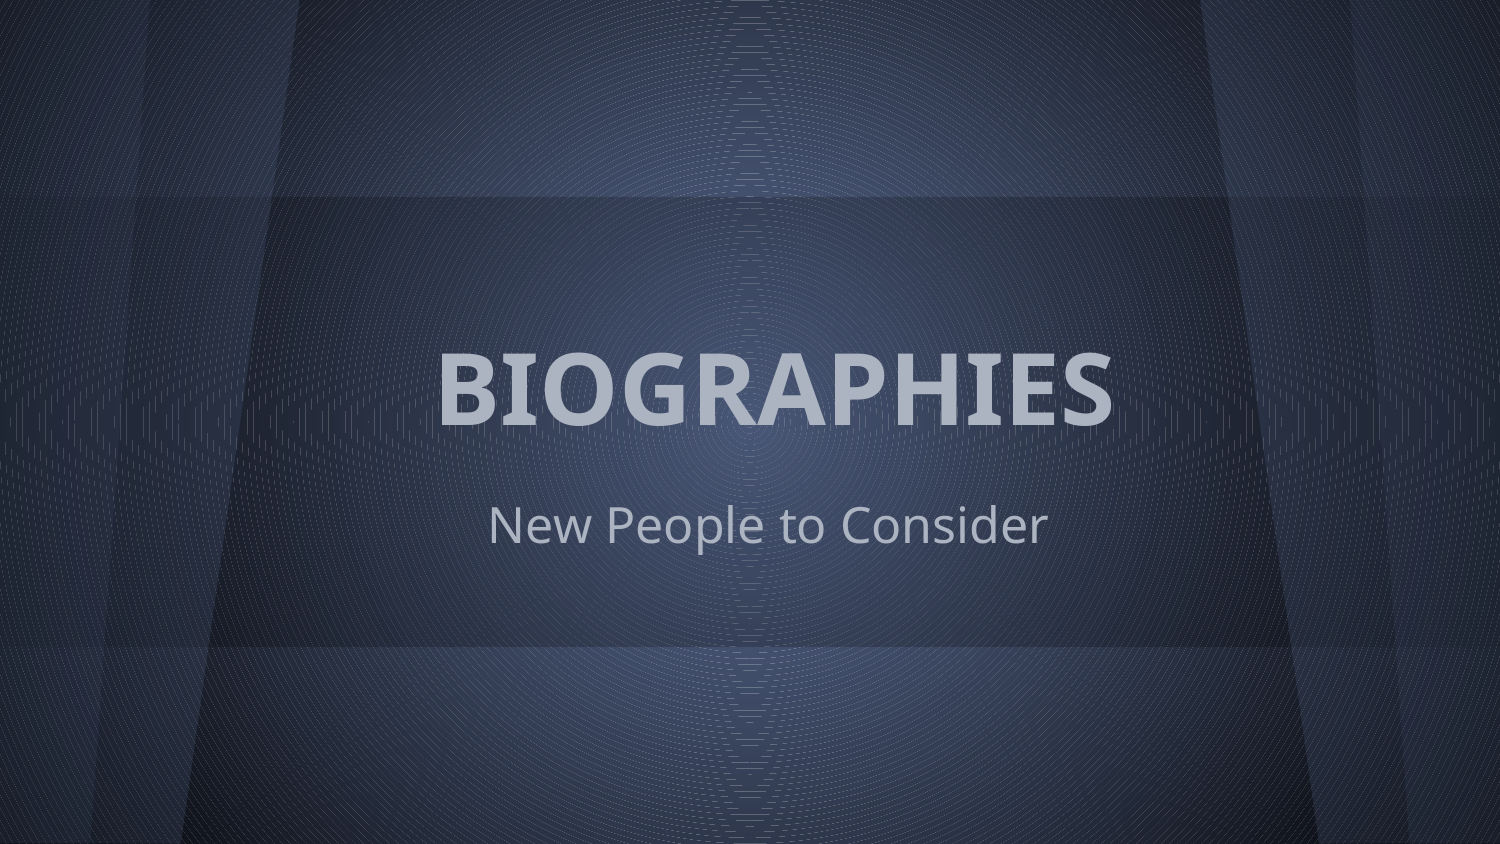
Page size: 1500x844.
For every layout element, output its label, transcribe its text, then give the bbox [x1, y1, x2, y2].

title BIOGRAPHIES [112, 257, 1388, 461]
subtitle New People to Consider [112, 478, 1388, 587]
